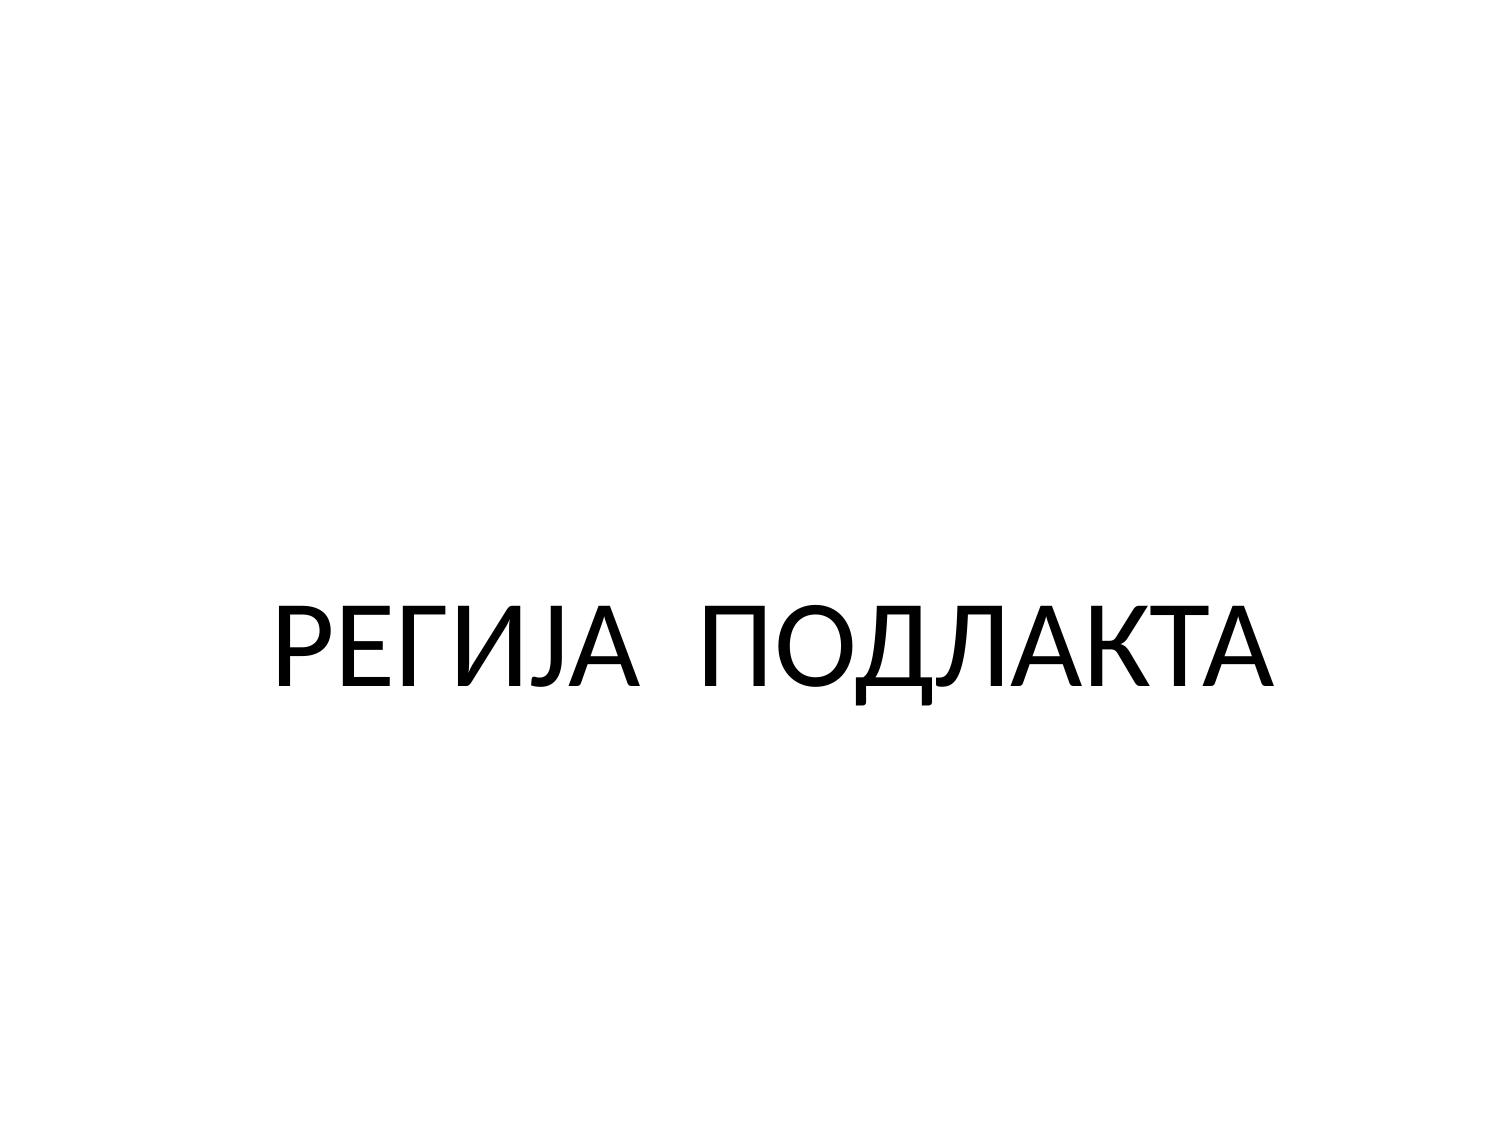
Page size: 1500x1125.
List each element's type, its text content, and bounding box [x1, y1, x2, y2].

list РЕГИЈА ПОДЛАКТА [75, 262, 1425, 1005]
